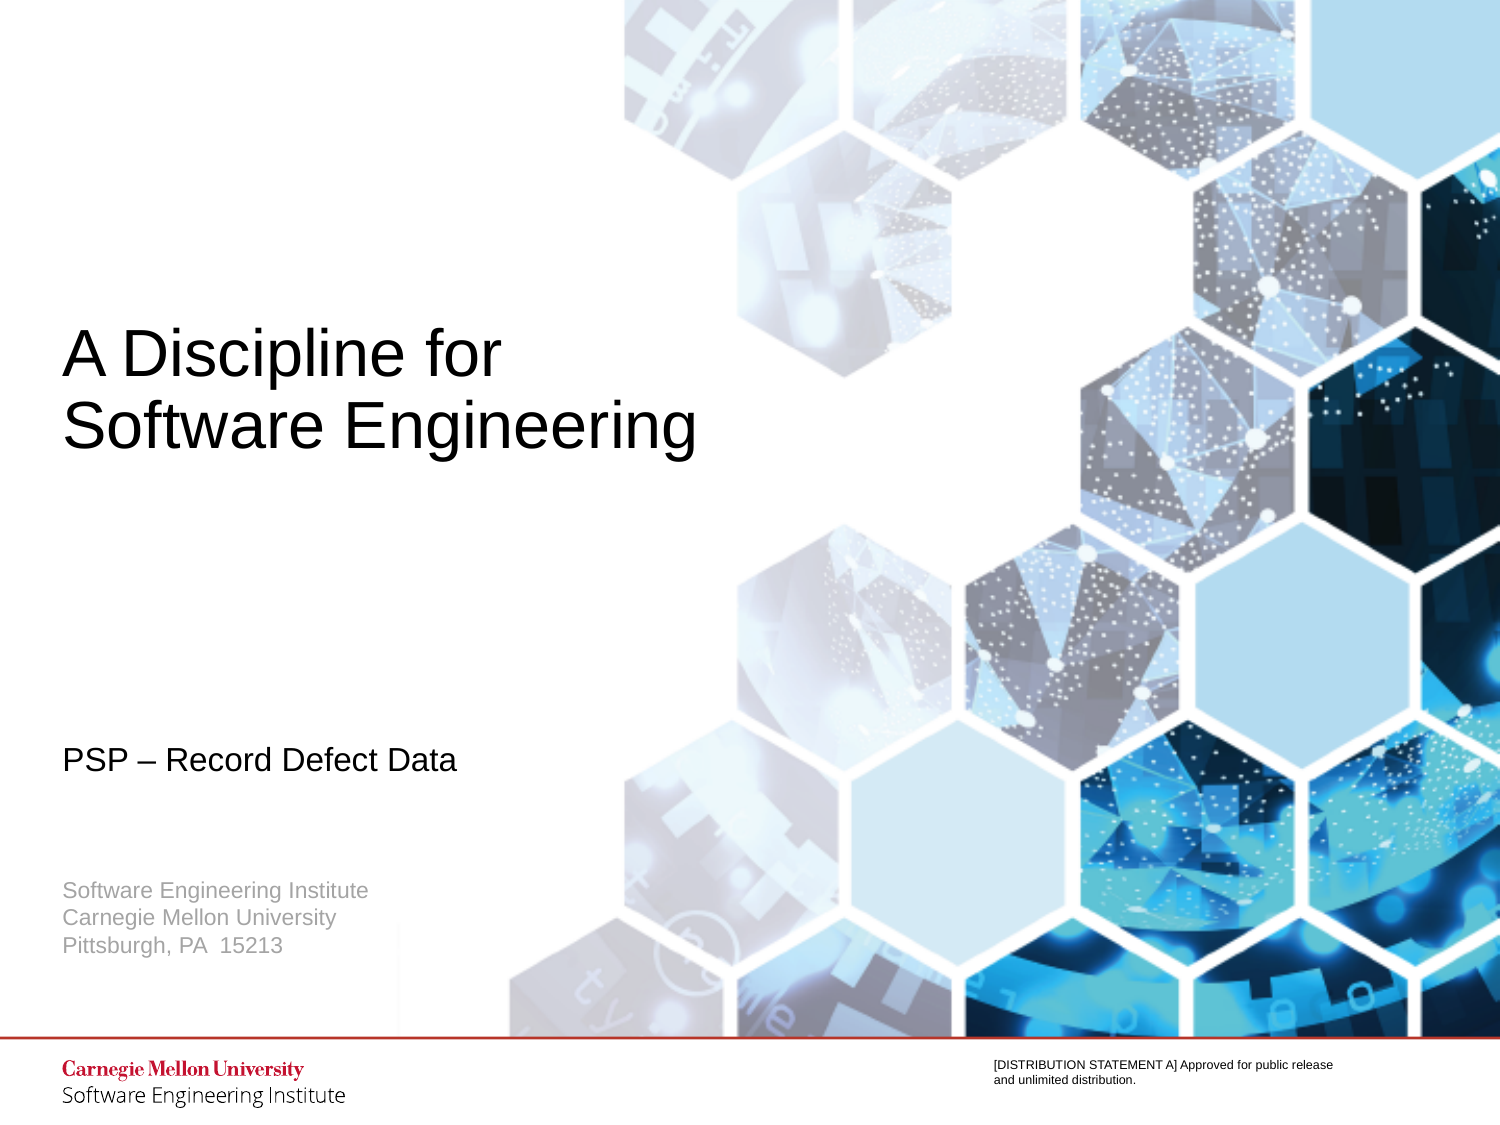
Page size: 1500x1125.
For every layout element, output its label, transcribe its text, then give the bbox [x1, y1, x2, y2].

subtitle PSP – Record Defect Data [62, 737, 849, 857]
title A Discipline for Software Engineering [62, 318, 967, 721]
picture [0, 0, 1500, 1036]
